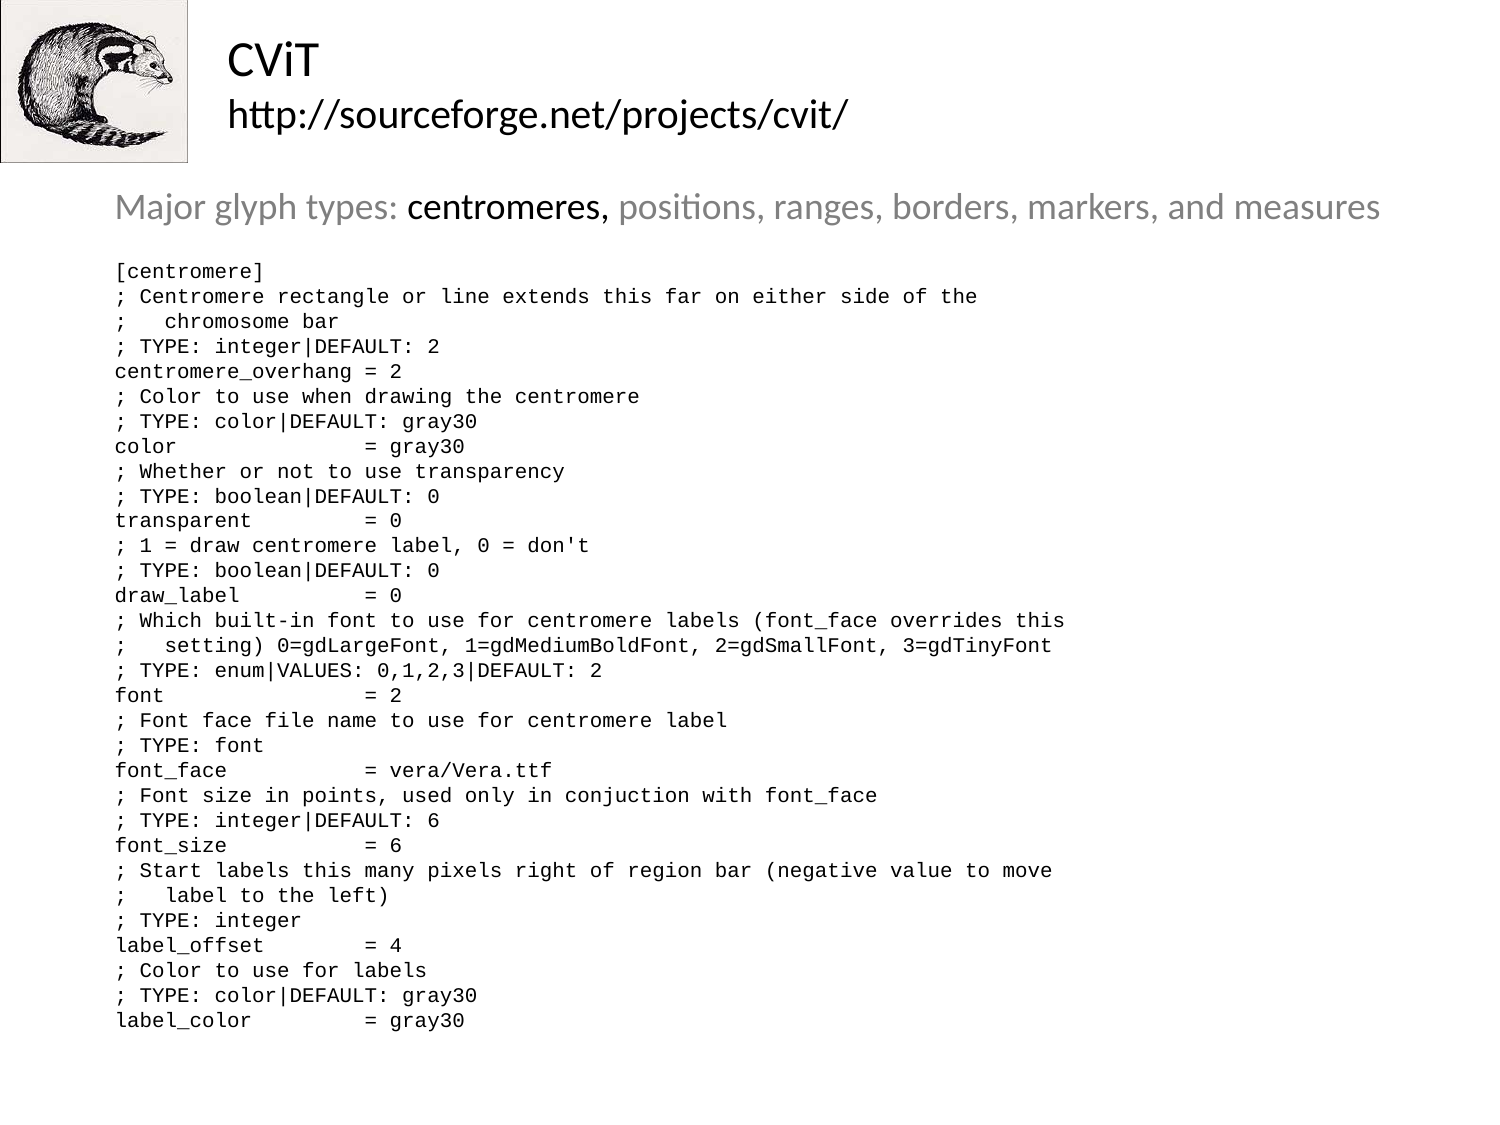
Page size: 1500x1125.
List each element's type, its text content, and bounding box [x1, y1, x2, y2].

text_box Major glyph types: centromeres, positions, ranges, borders, markers, and measures [99, 174, 1438, 235]
text_box CViT http://sourceforge.net/projects/cvit/ [212, 0, 900, 163]
picture [0, 0, 189, 163]
text_box [centromere] ; Centromere rectangle or line extends this far on either side of the ; chromosome bar ; TYPE: integer|DEFAULT: 2 centromere_overhang = 2 ; Color to use when drawing the centromere ; TYPE: color|DEFAULT: gray30 color = gray30 ; Whether or not to use transparency ; TYPE: boolean|DEFAULT: 0 transparent = 0 ; 1 = draw centromere label, 0 = don't ; TYPE: boolean|DEFAULT: 0 draw_label = 0 ; Which built-in font to use for centromere labels (font_face overrides this ; setting) 0=gdLargeFont, 1=gdMediumBoldFont, 2=gdSmallFont, 3=gdTinyFont ; TYPE: enum|VALUES: 0,1,2,3|DEFAULT: 2 font = 2 ; Font face file name to use for centromere label ; TYPE: font font_face = vera/Vera.ttf ; Font size in points, used only in conjuction with font_face ; TYPE: integer|DEFAULT: 6 font_size = 6 ; Start labels this many pixels right of region bar (negative value to move ; label to the left) ; TYPE: integer label_offset = 4 ; Color to use for labels ; TYPE: color|DEFAULT: gray30 label_color = gray30 [99, 249, 1363, 1040]
